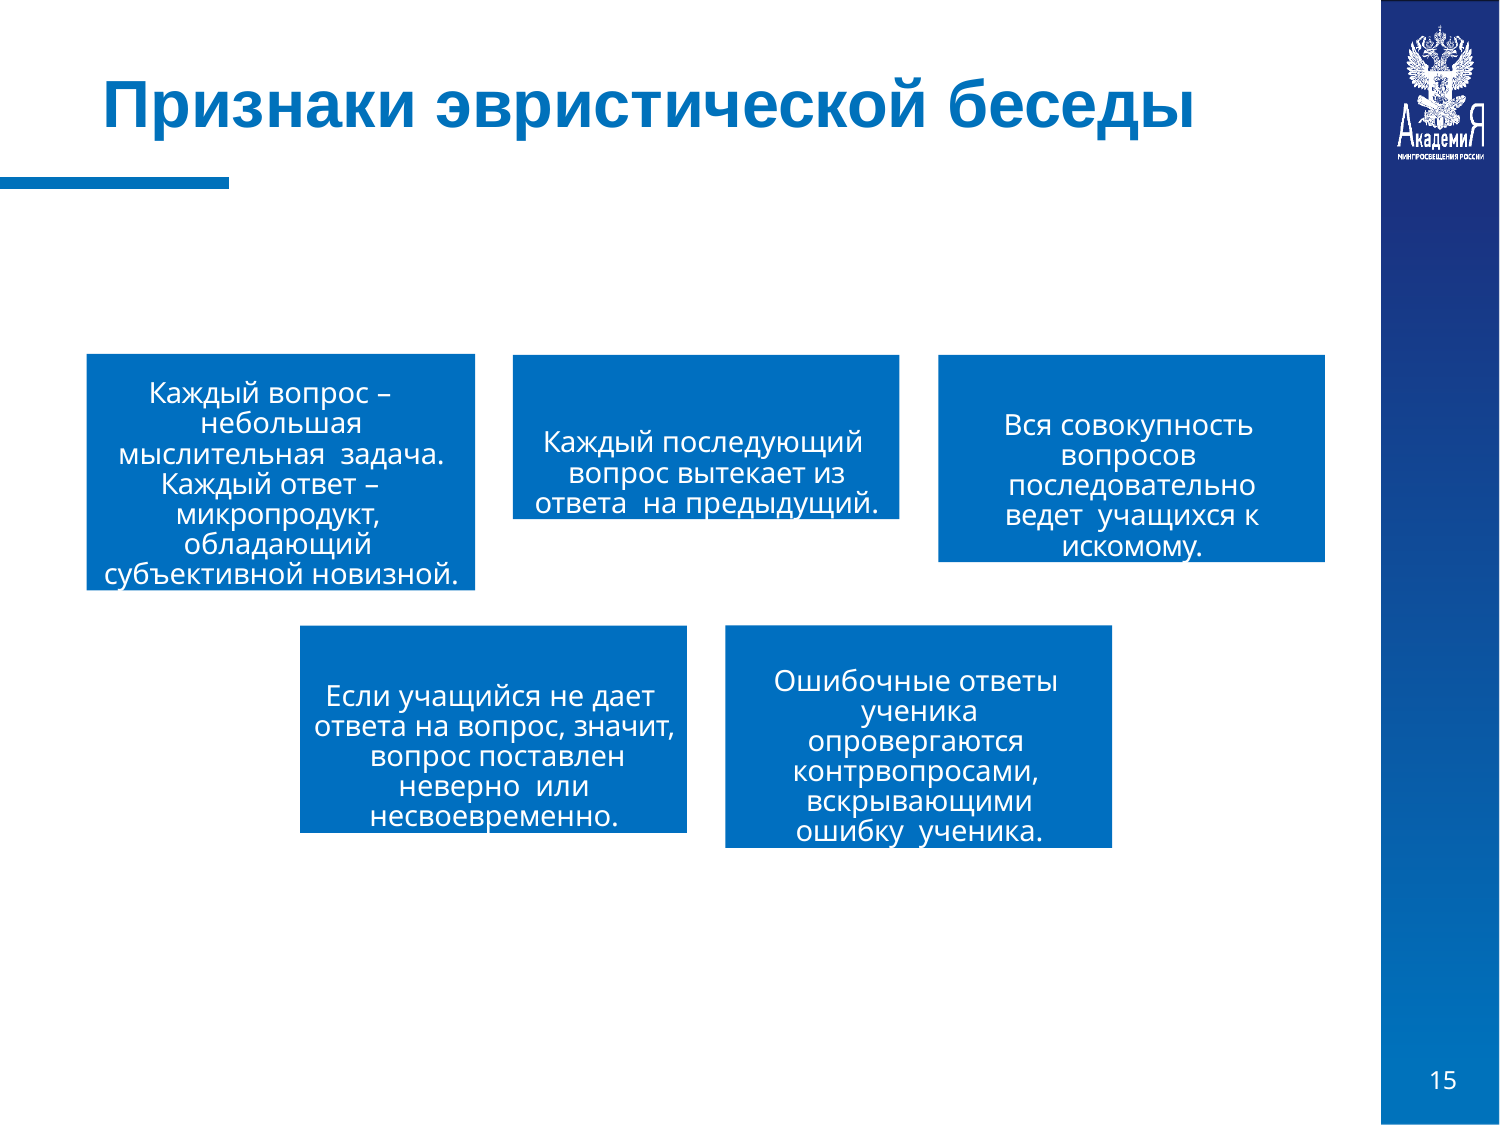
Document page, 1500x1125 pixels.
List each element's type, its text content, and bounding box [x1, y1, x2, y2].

text_box Вся совокупность вопросов последовательно ведет учащихся к искомому. [938, 354, 1325, 563]
title Признаки эвристической беседы [100, 58, 1203, 249]
text_box Ошибочные ответы ученика опровергаются контрвопросами, вскрывающими ошибку ученика. [725, 625, 1113, 848]
text_box Каждый последующий вопрос вытекает из ответа на предыдущий. [512, 354, 900, 520]
text_box Если учащийся не дает ответа на вопрос, значит, вопрос поставлен неверно или несвоевременно. [300, 625, 687, 833]
slide_number 14 [1422, 1069, 1464, 1125]
text_box Каждый вопрос – небольшая мыслительная задача. Каждый ответ – микропродукт, обладающий субъективной новизной. [86, 353, 476, 591]
picture [1381, 0, 1500, 1125]
